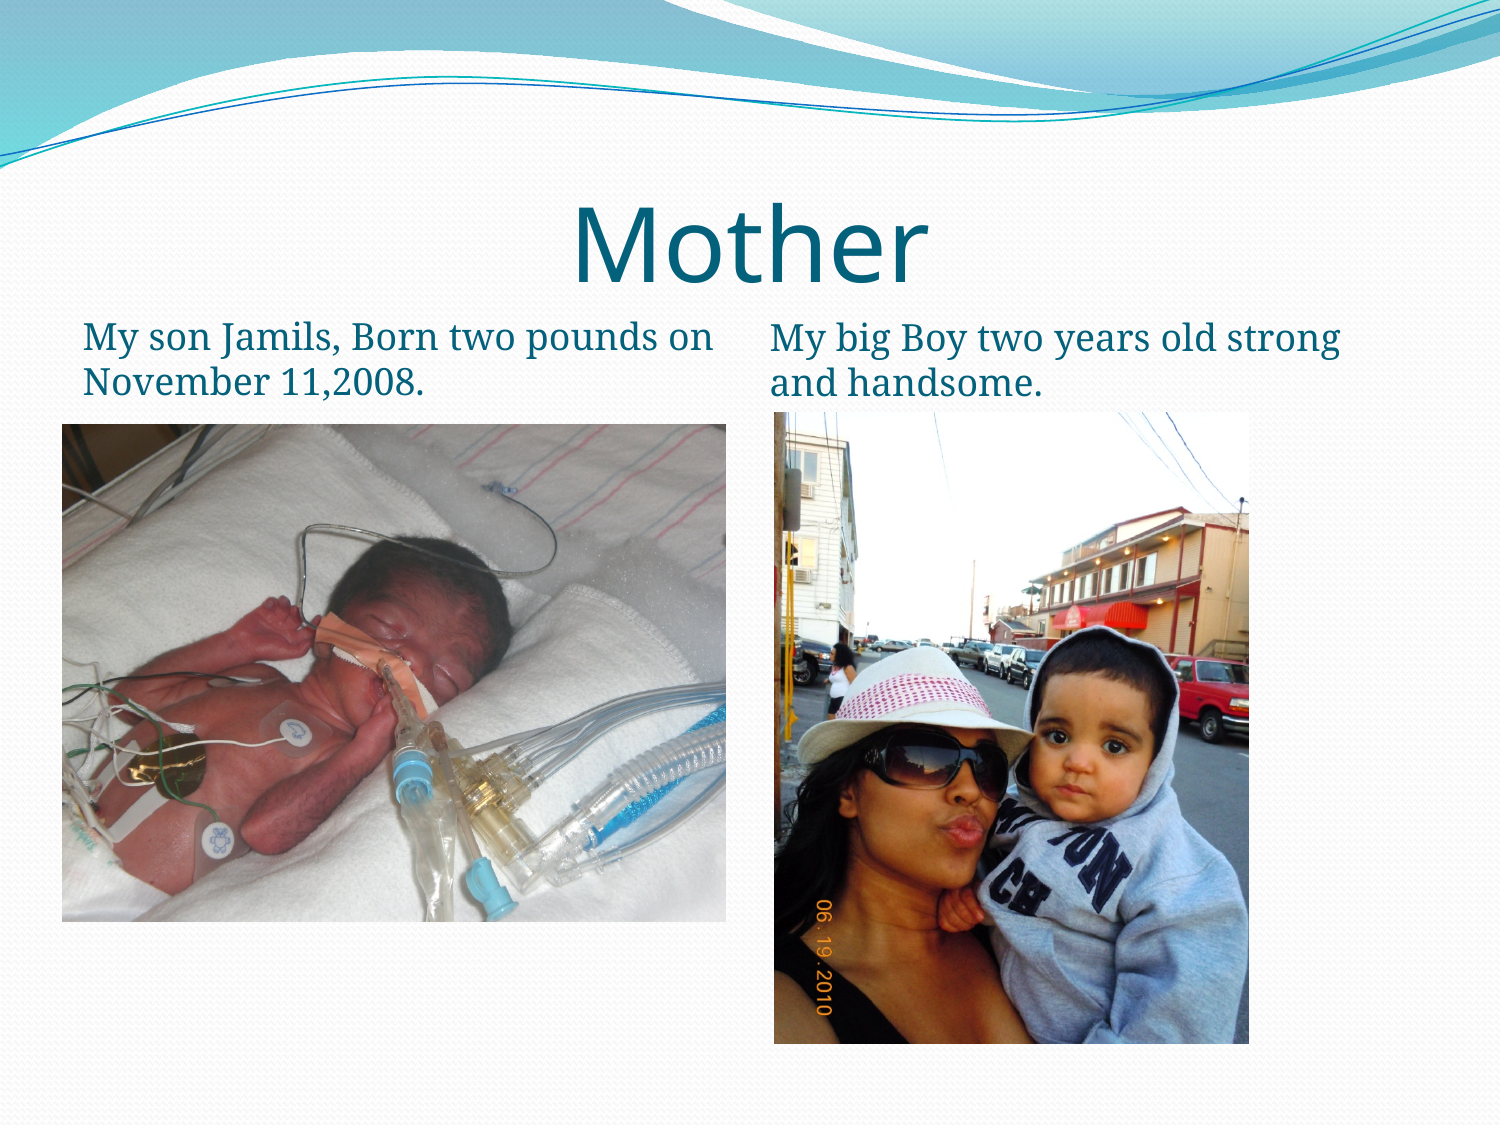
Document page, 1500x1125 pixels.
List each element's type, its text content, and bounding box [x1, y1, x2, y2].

list My big Boy two years old strong and handsome. [761, 305, 1425, 413]
list My son Jamils, Born two pounds on November 11,2008. [75, 304, 738, 413]
title Mother [75, 115, 1425, 303]
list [62, 424, 726, 923]
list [774, 412, 1249, 1044]
